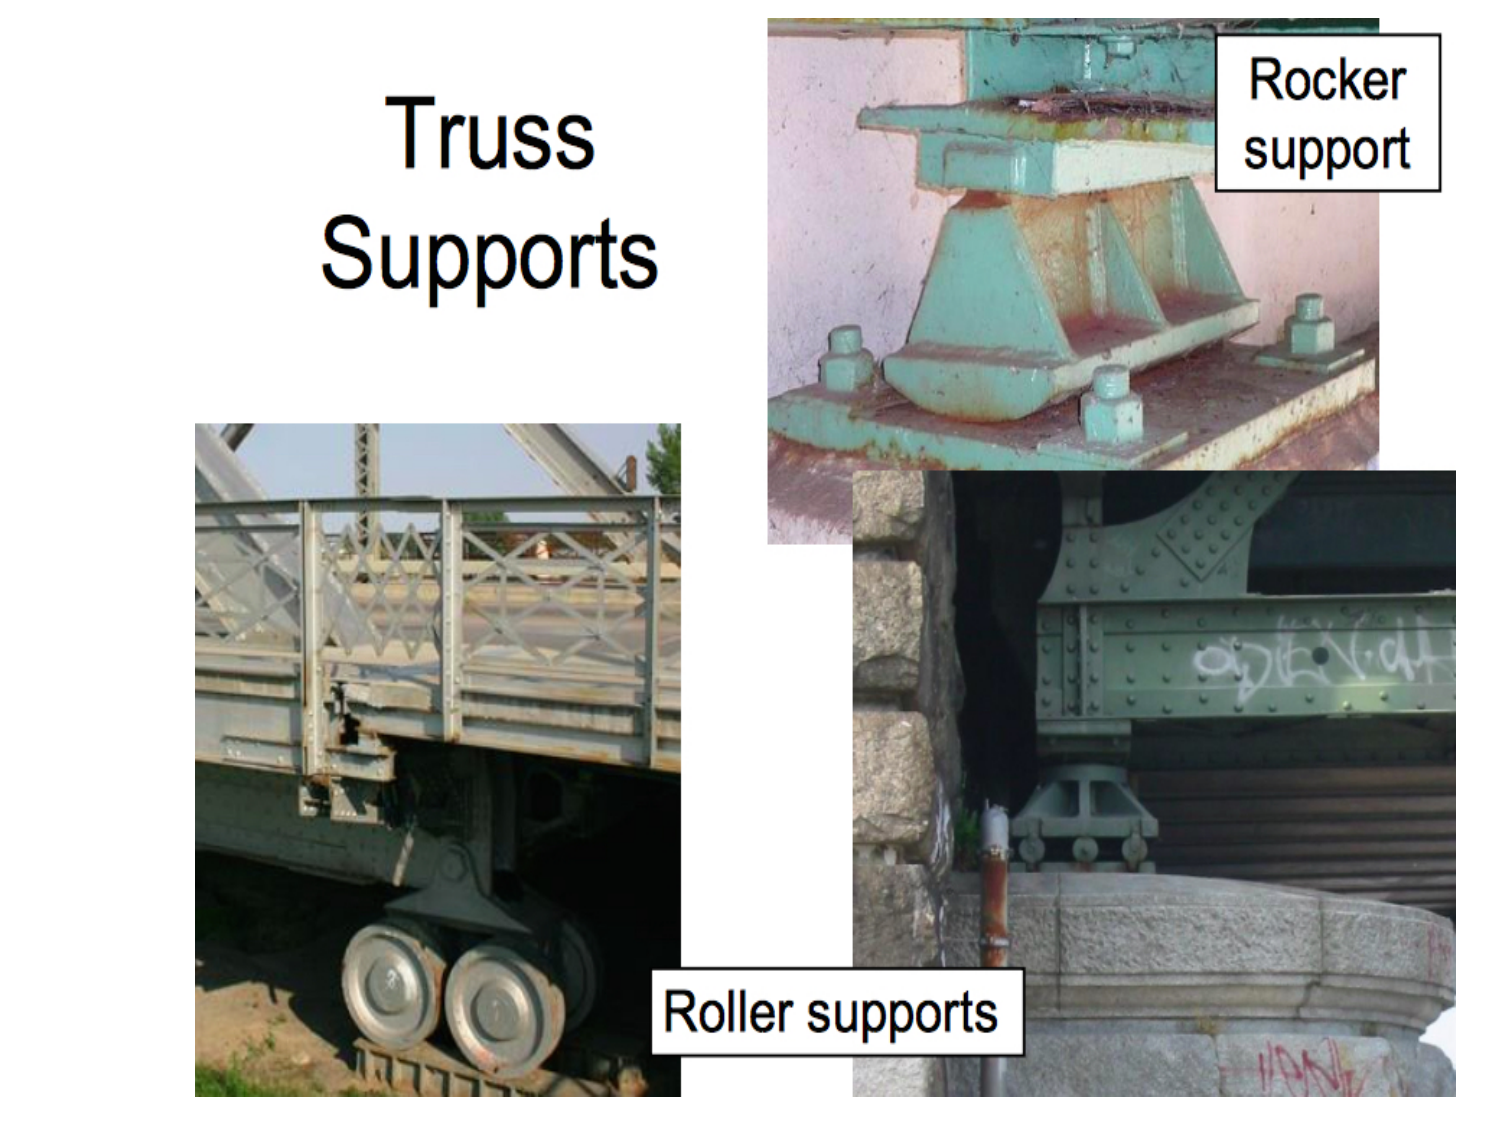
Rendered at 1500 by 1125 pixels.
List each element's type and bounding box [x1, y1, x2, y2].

list [0, 18, 1500, 1097]
